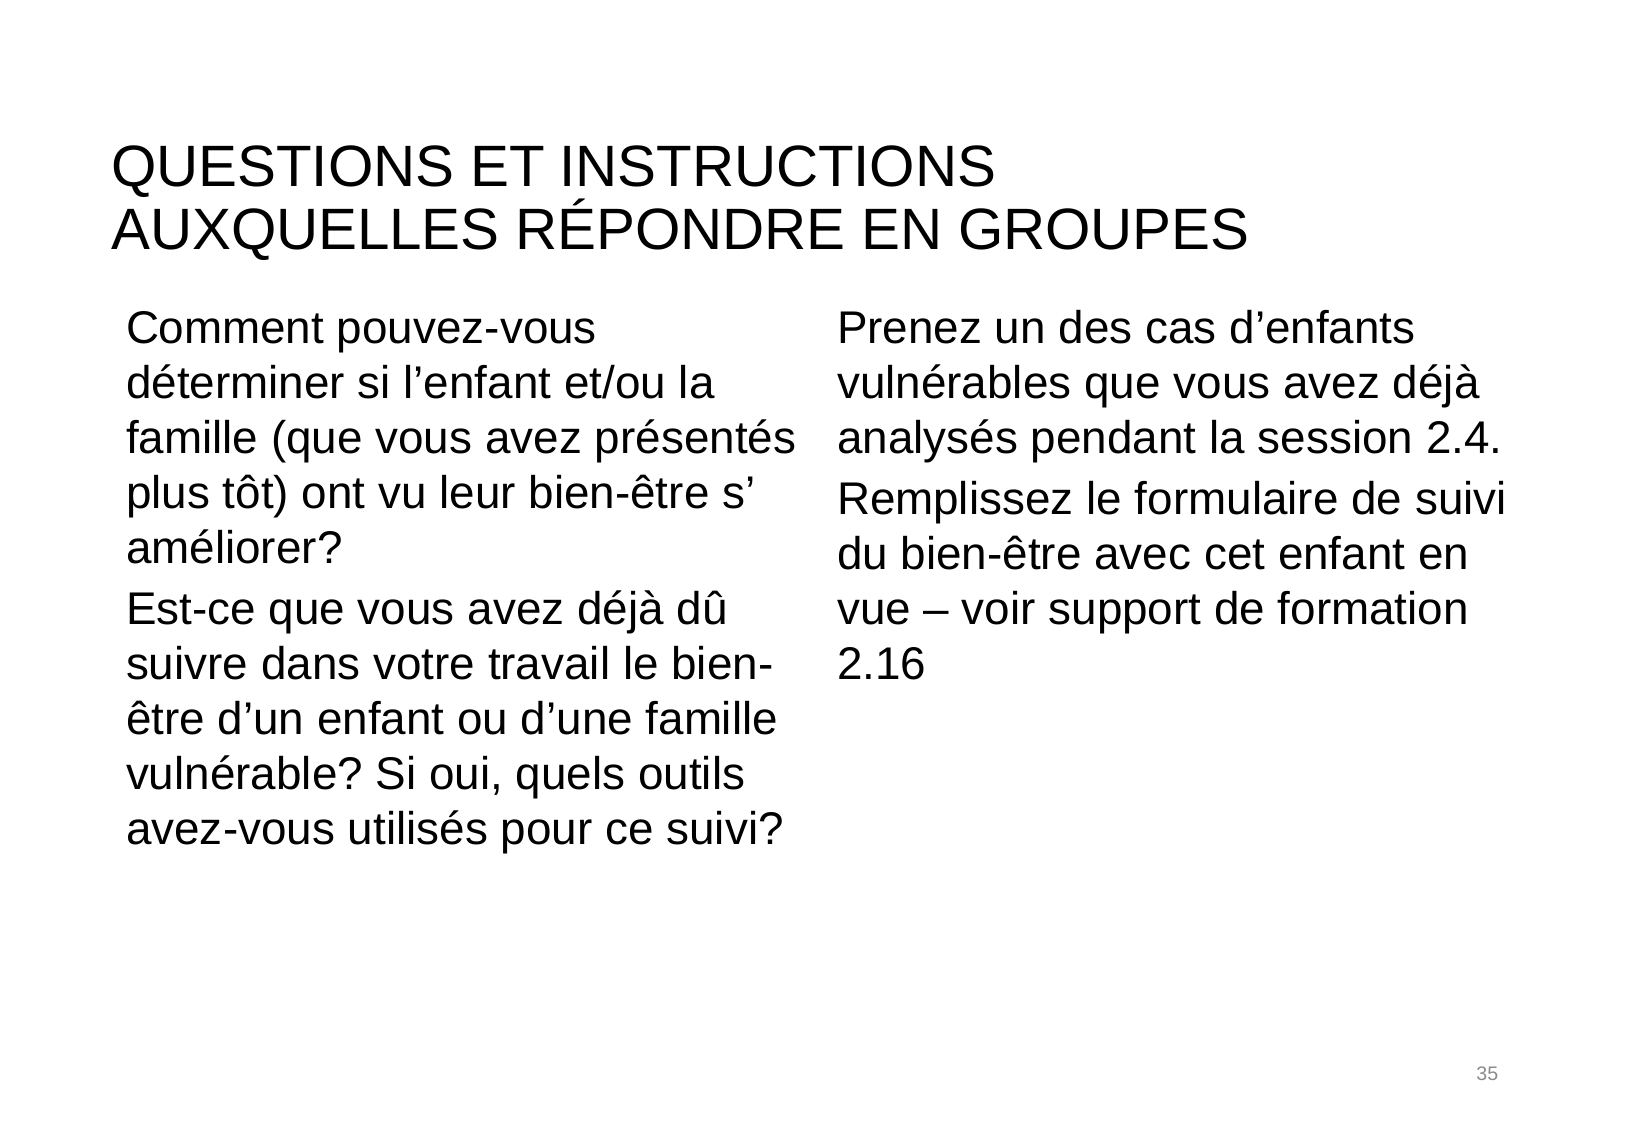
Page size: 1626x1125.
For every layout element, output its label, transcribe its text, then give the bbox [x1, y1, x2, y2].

list Prenez un des cas d’enfants vulnérables que vous avez déjà analysés pendant la session 2.4. Remplissez le formulaire de suivi du bien-être avec cet enfant en vue – voir support de formation 2.16 [822, 297, 1514, 1014]
slide_number 35 [1147, 1042, 1514, 1103]
title Questions et instructions auxquelles répondre en groupes [111, 59, 1514, 270]
list Comment pouvez-vous déterminer si l’enfant et/ou la famille (que vous avez présentés plus tôt) ont vu leur bien-être s’ améliorer? Est-ce que vous avez déjà dû suivre dans votre travail le bien-être d’un enfant ou d’une famille vulnérable? Si oui, quels outils avez-vous utilisés pour ce suivi? [111, 297, 803, 1014]
